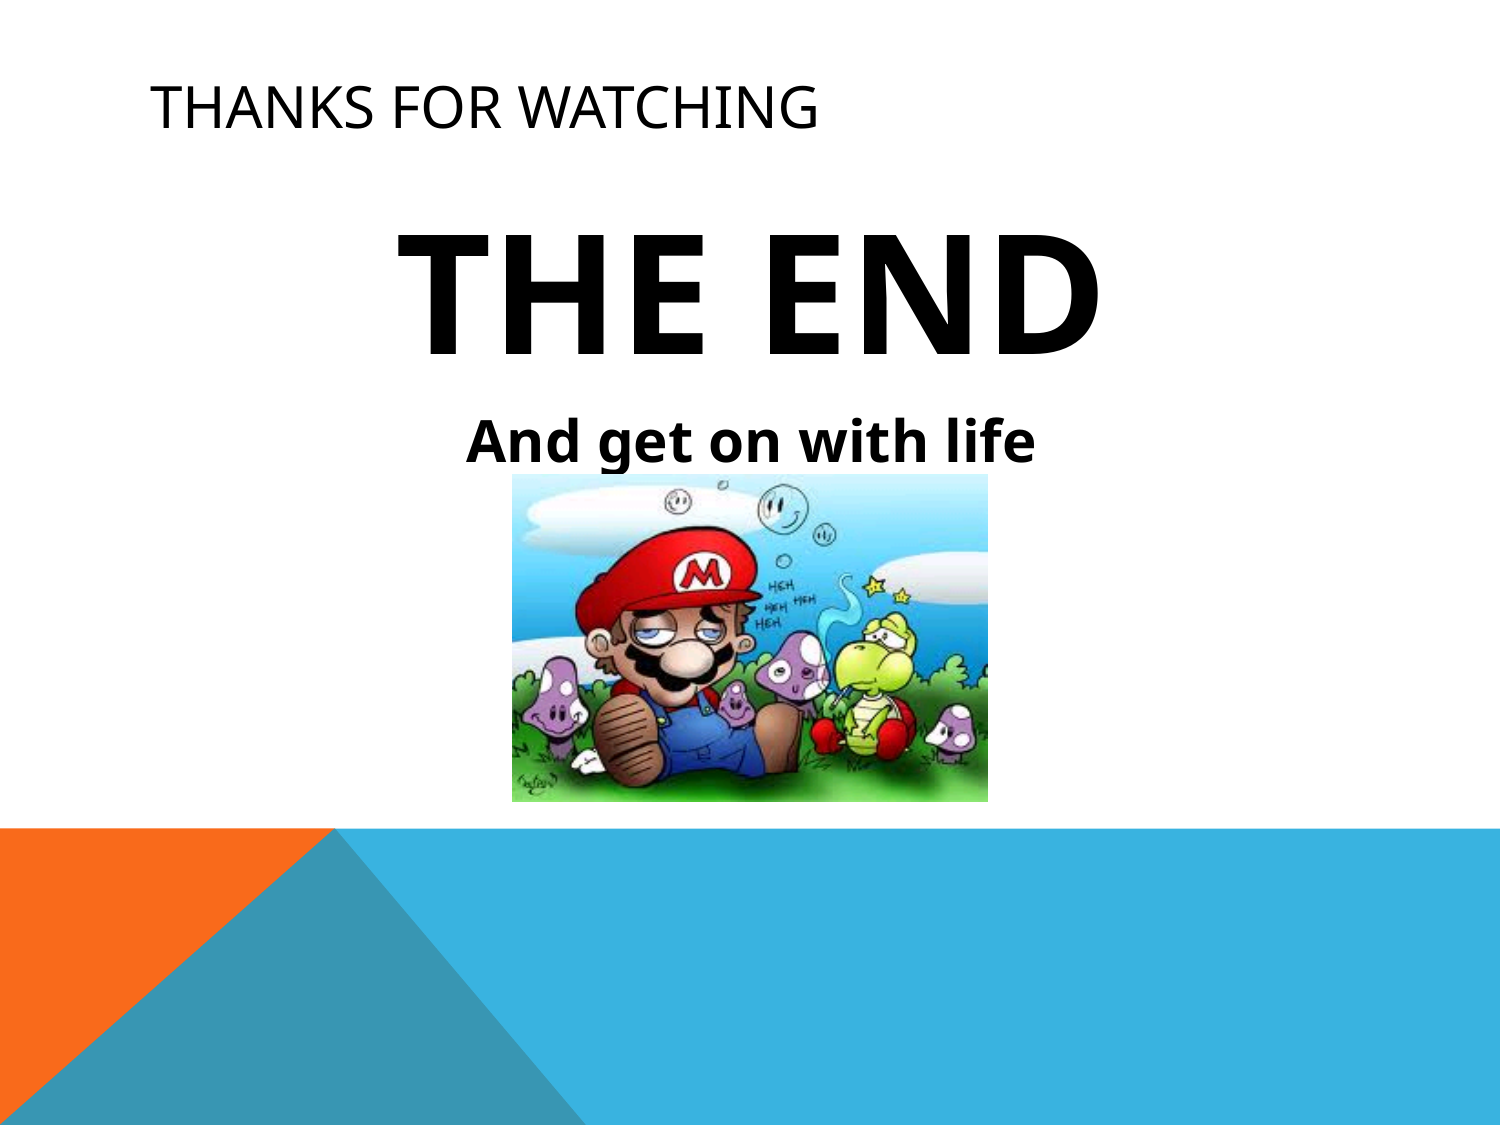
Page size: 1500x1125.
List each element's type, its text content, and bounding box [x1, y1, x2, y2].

picture [512, 474, 988, 802]
list THE END And get on with life [135, 180, 1369, 768]
title Thanks for watching [135, 60, 1369, 150]
